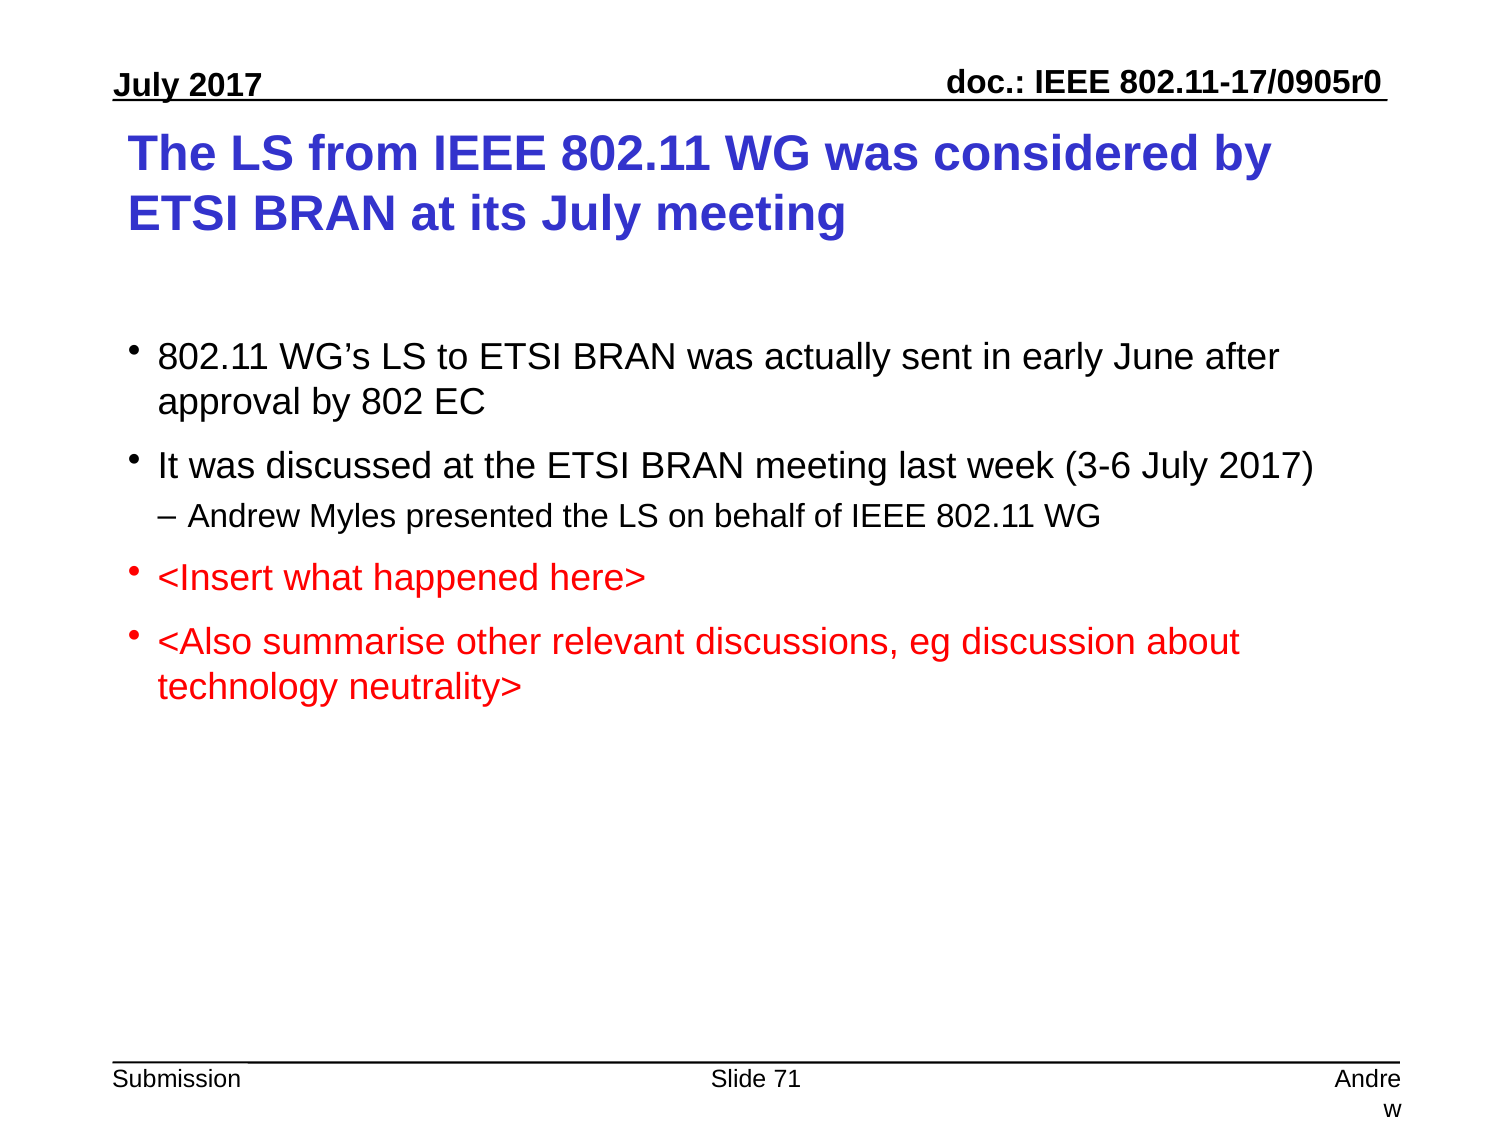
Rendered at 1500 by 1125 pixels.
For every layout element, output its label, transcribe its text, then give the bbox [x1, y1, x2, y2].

slide_number Slide 71 [709, 1061, 803, 1093]
footer Andrew Myles, Cisco [1320, 1061, 1402, 1093]
title The LS from IEEE 802.11 WG was considered by ETSI BRAN at its July meeting [112, 112, 1388, 288]
list 802.11 WG’s LS to ETSI BRAN was actually sent in early June after approval by 802 EC It was discussed at the ETSI BRAN meeting last week (3-6 July 2017) Andrew Myles presented the LS on behalf of IEEE 802.11 WG <Insert what happened here> <Also summarise other relevant discussions, eg discussion about technology neutrality> [112, 324, 1388, 1000]
